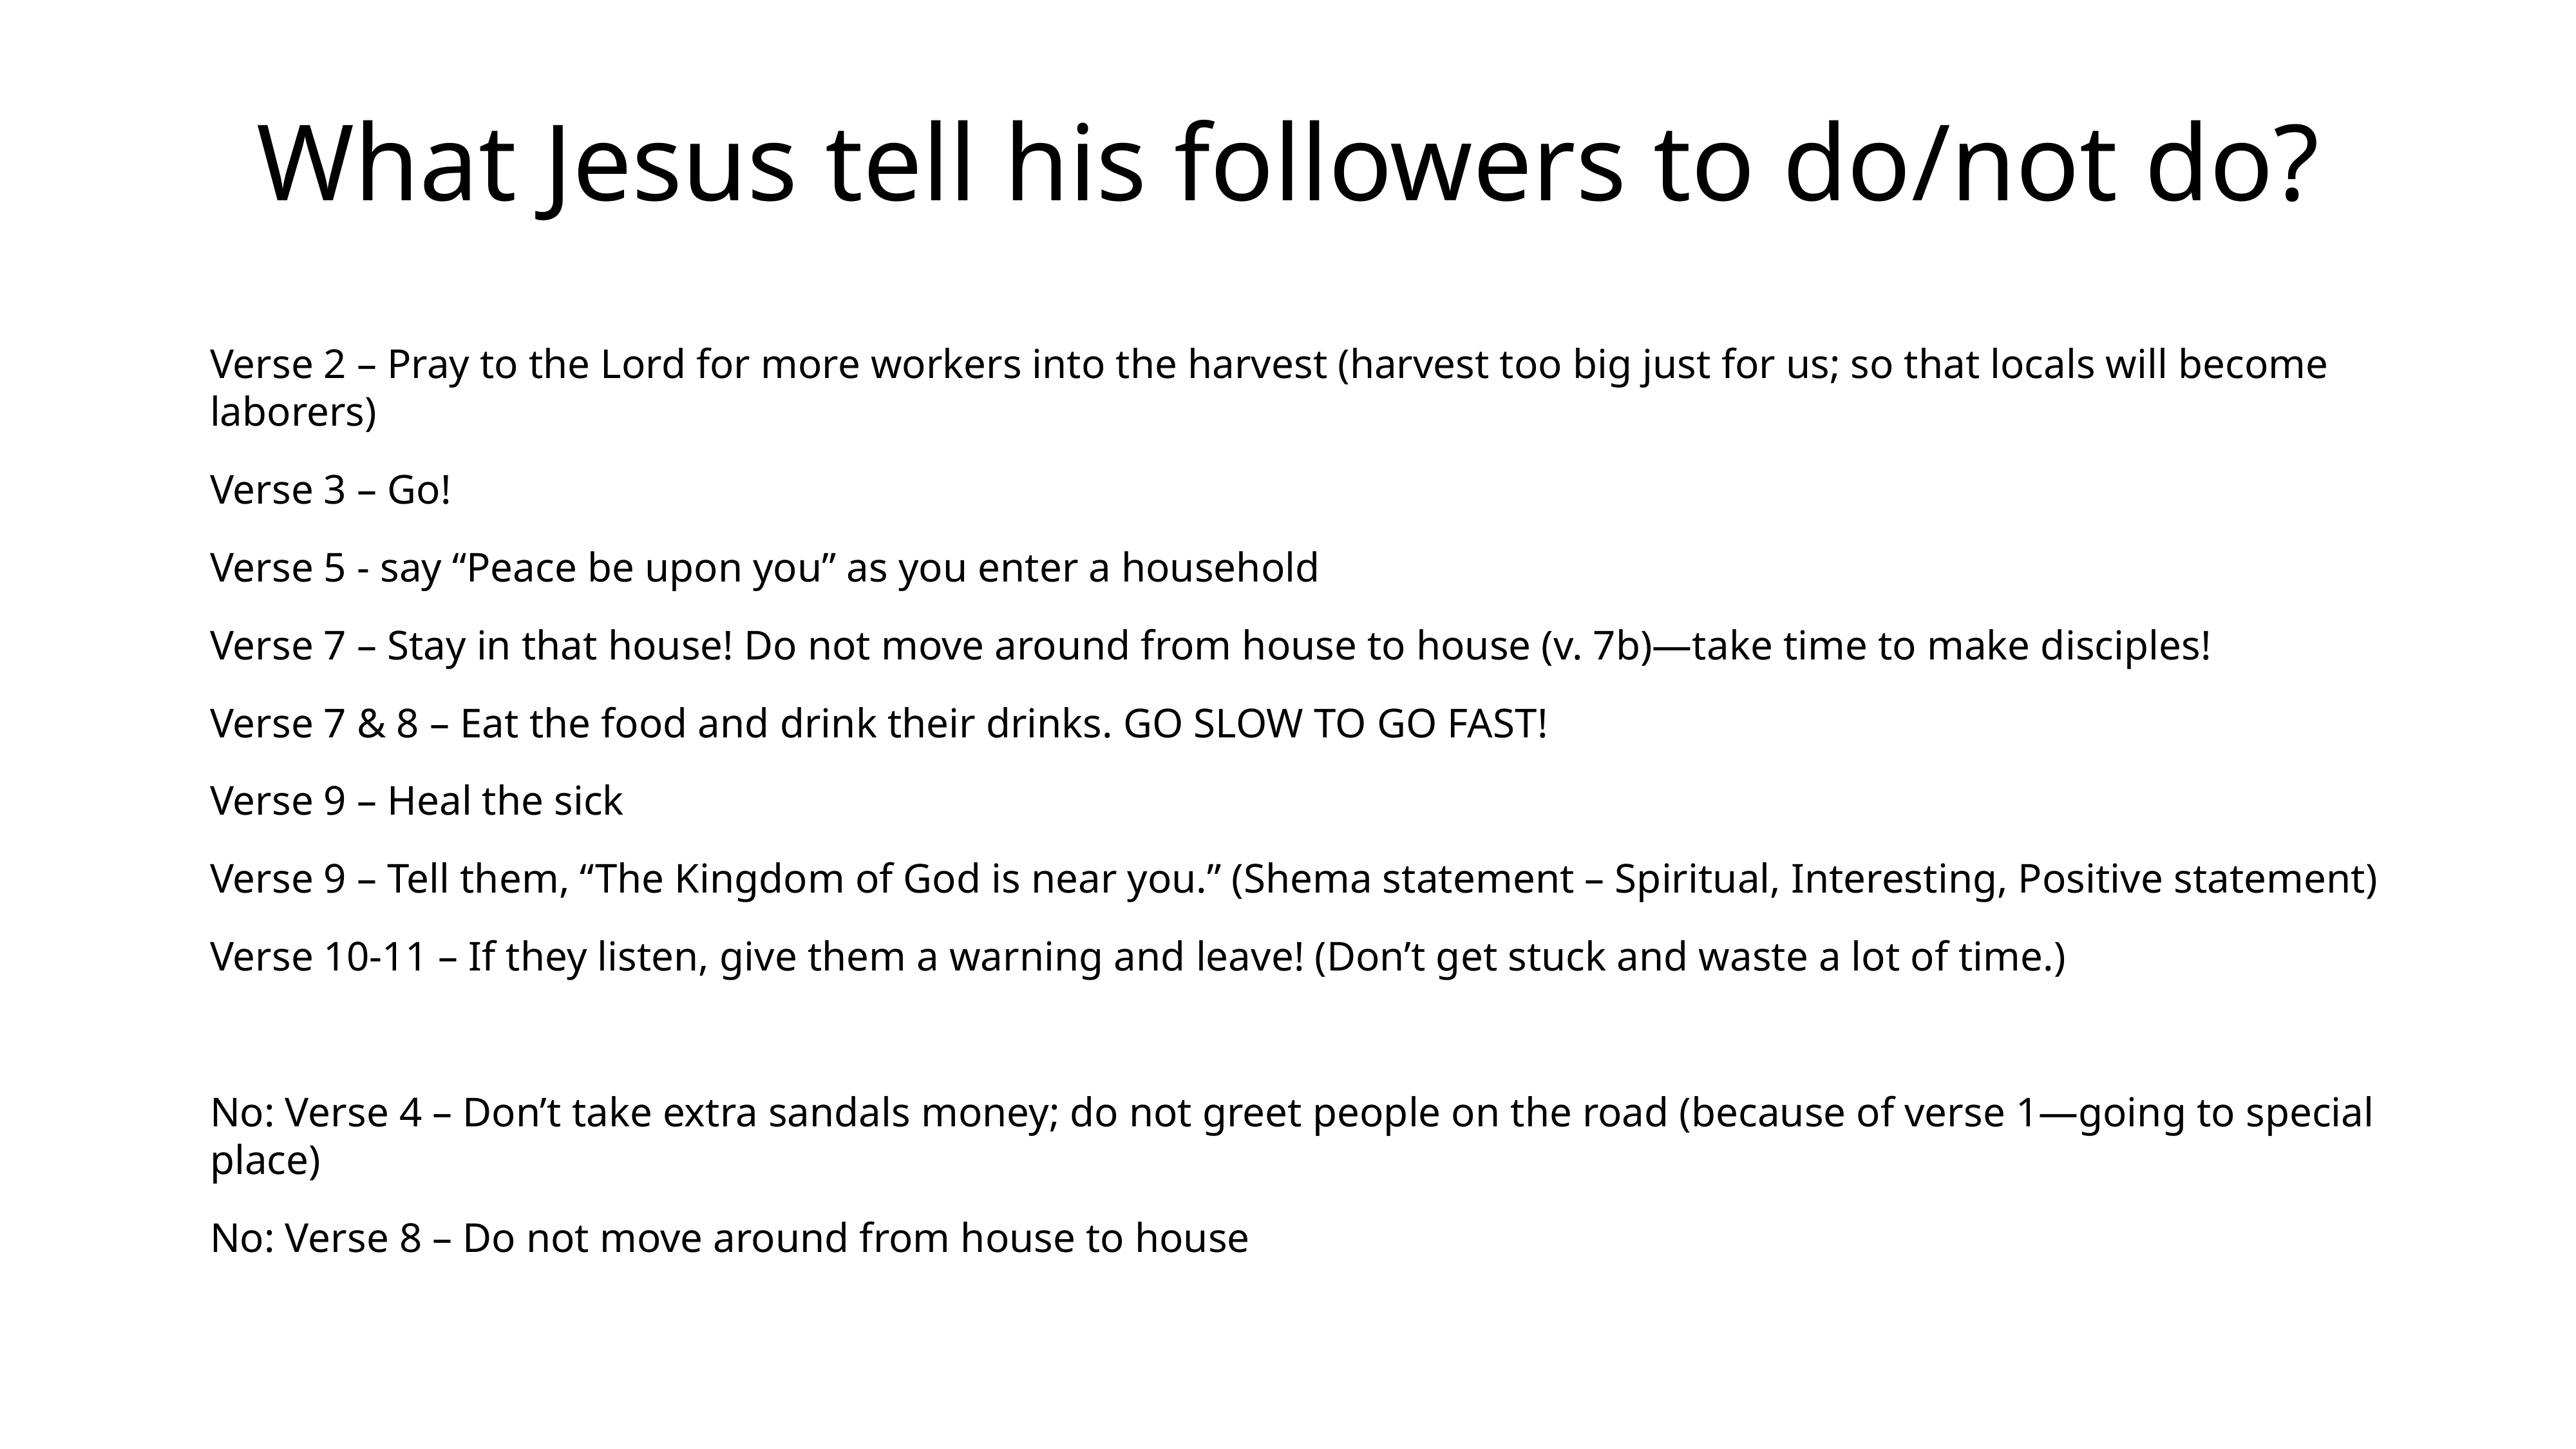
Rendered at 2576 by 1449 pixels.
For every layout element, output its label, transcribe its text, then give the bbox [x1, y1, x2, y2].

title What Jesus tell his followers to do/not do? [178, 37, 2398, 279]
list Verse 2 – Pray to the Lord for more workers into the harvest (harvest too big just for us; so that locals will become laborers) Verse 3 – Go! Verse 5 - say “Peace be upon you” as you enter a household Verse 7 – Stay in that house! Do not move around from house to house (v. 7b)—take time to make disciples! Verse 7 & 8 – Eat the food and drink their drinks. GO SLOW TO GO FAST! Verse 9 – Heal the sick Verse 9 – Tell them, “The Kingdom of God is near you.” (Shema statement – Spiritual, Interesting, Positive statement) Verse 10-11 – If they listen, give them a warning and leave! (Don’t get stuck and waste a lot of time.) No: Verse 4 – Don’t take extra sandals money; do not greet people on the road (because of verse 1—going to special place) No: Verse 8 – Do not move around from house to house [178, 332, 2398, 1316]
